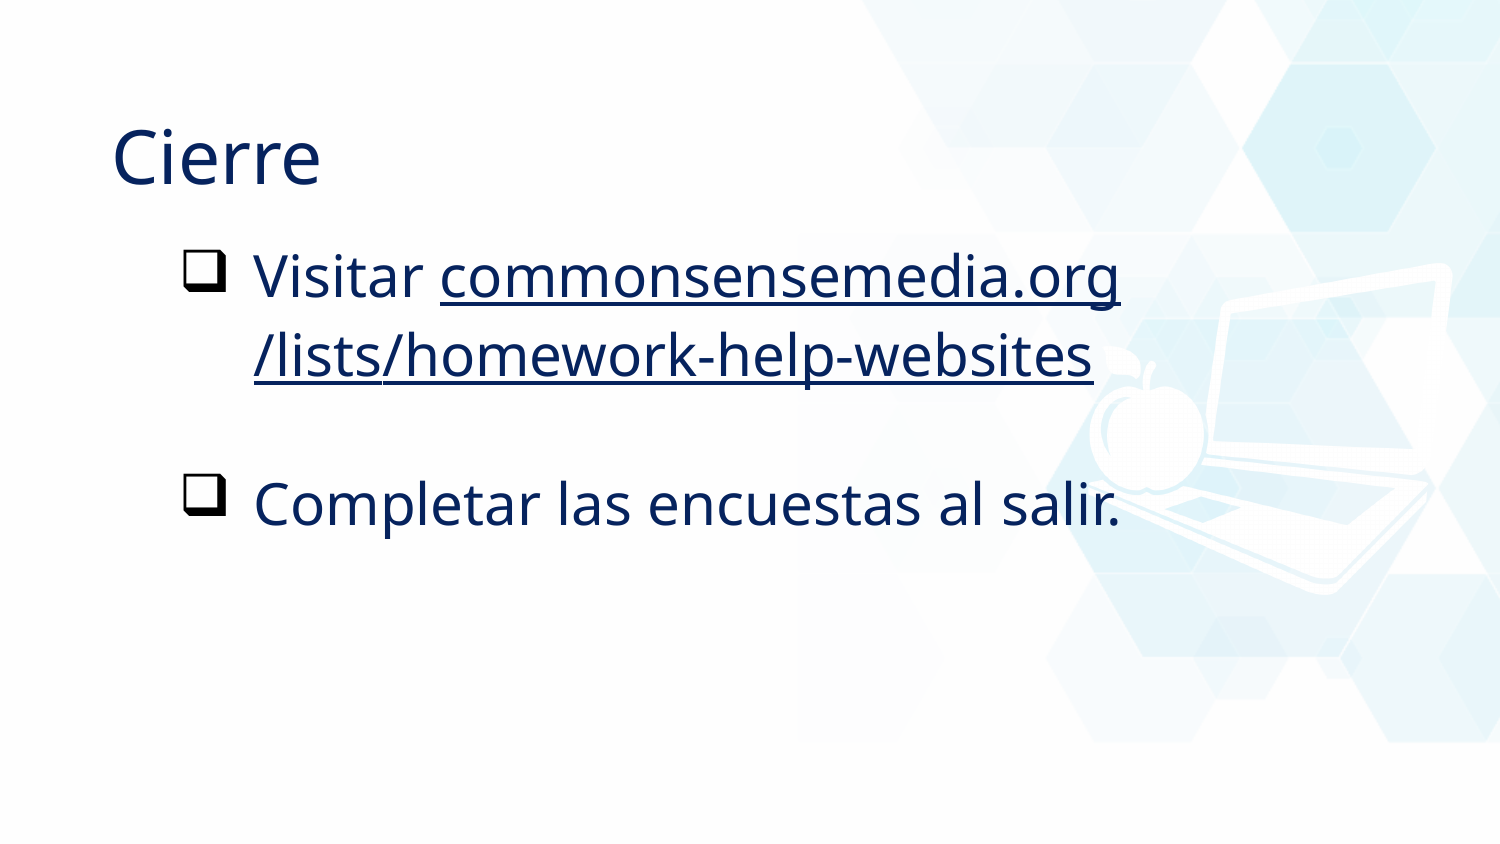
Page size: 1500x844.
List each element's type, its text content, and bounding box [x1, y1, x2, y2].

picture [991, 239, 1500, 617]
text_box Visitar commonsensemedia.org/lists/homework-help-websites Completar las encuestas al salir. [163, 231, 1153, 545]
text_box Cierre [96, 119, 1500, 215]
